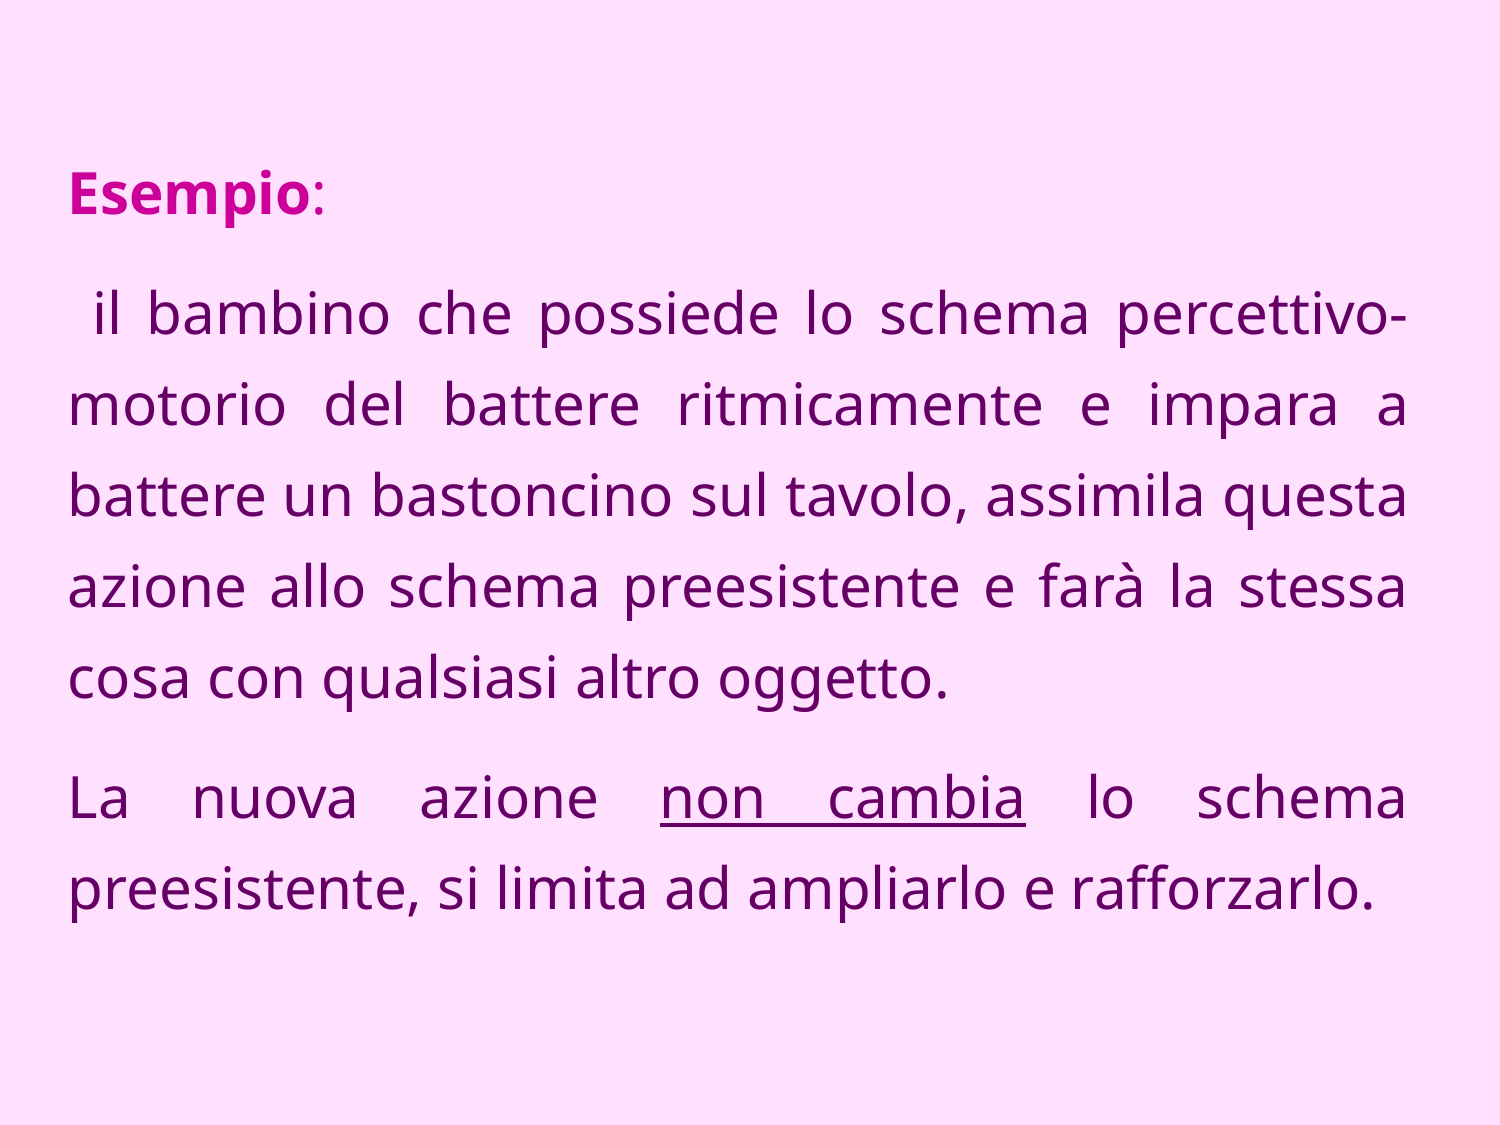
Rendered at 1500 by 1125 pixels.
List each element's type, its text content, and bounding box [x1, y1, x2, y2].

text_box Esempio: il bambino che possiede lo schema percettivo-motorio del battere ritmicamente e impara a battere un bastoncino sul tavolo, assimila questa azione allo schema preesistente e farà la stessa cosa con qualsiasi altro oggetto. La nuova azione non cambia lo schema preesistente, si limita ad ampliarlo e rafforzarlo. [53, 113, 1424, 1014]
